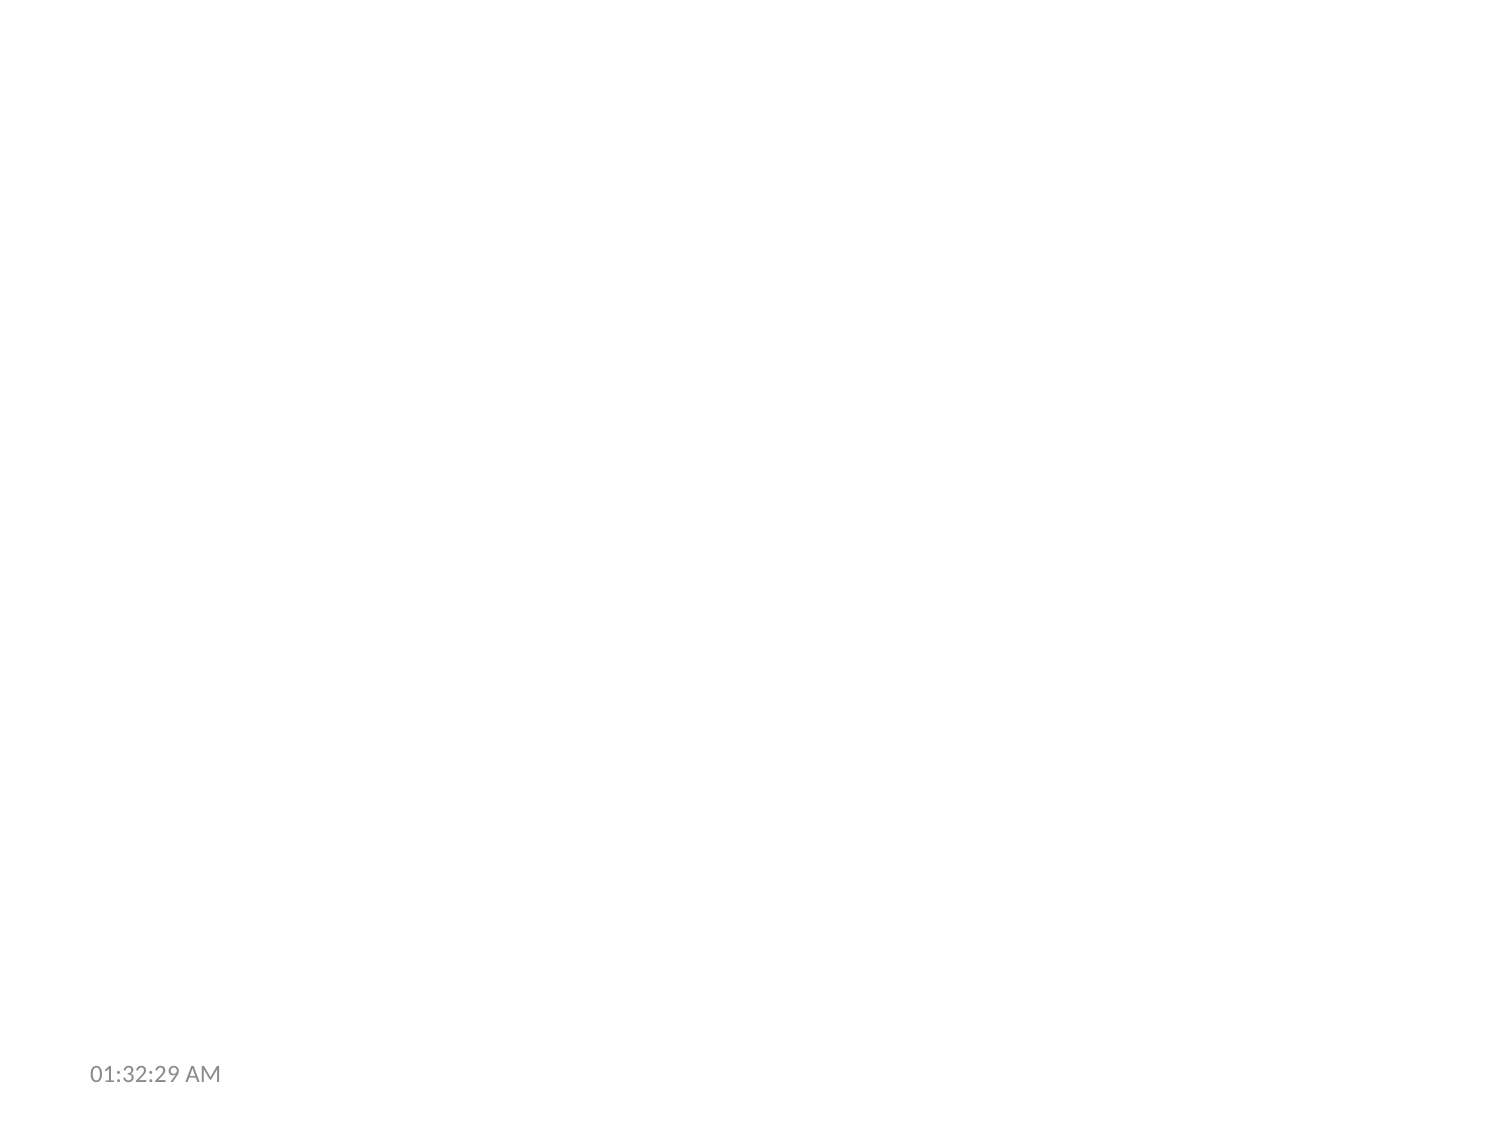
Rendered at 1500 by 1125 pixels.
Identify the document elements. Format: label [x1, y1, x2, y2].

slide_number [75, 1042, 425, 1103]
